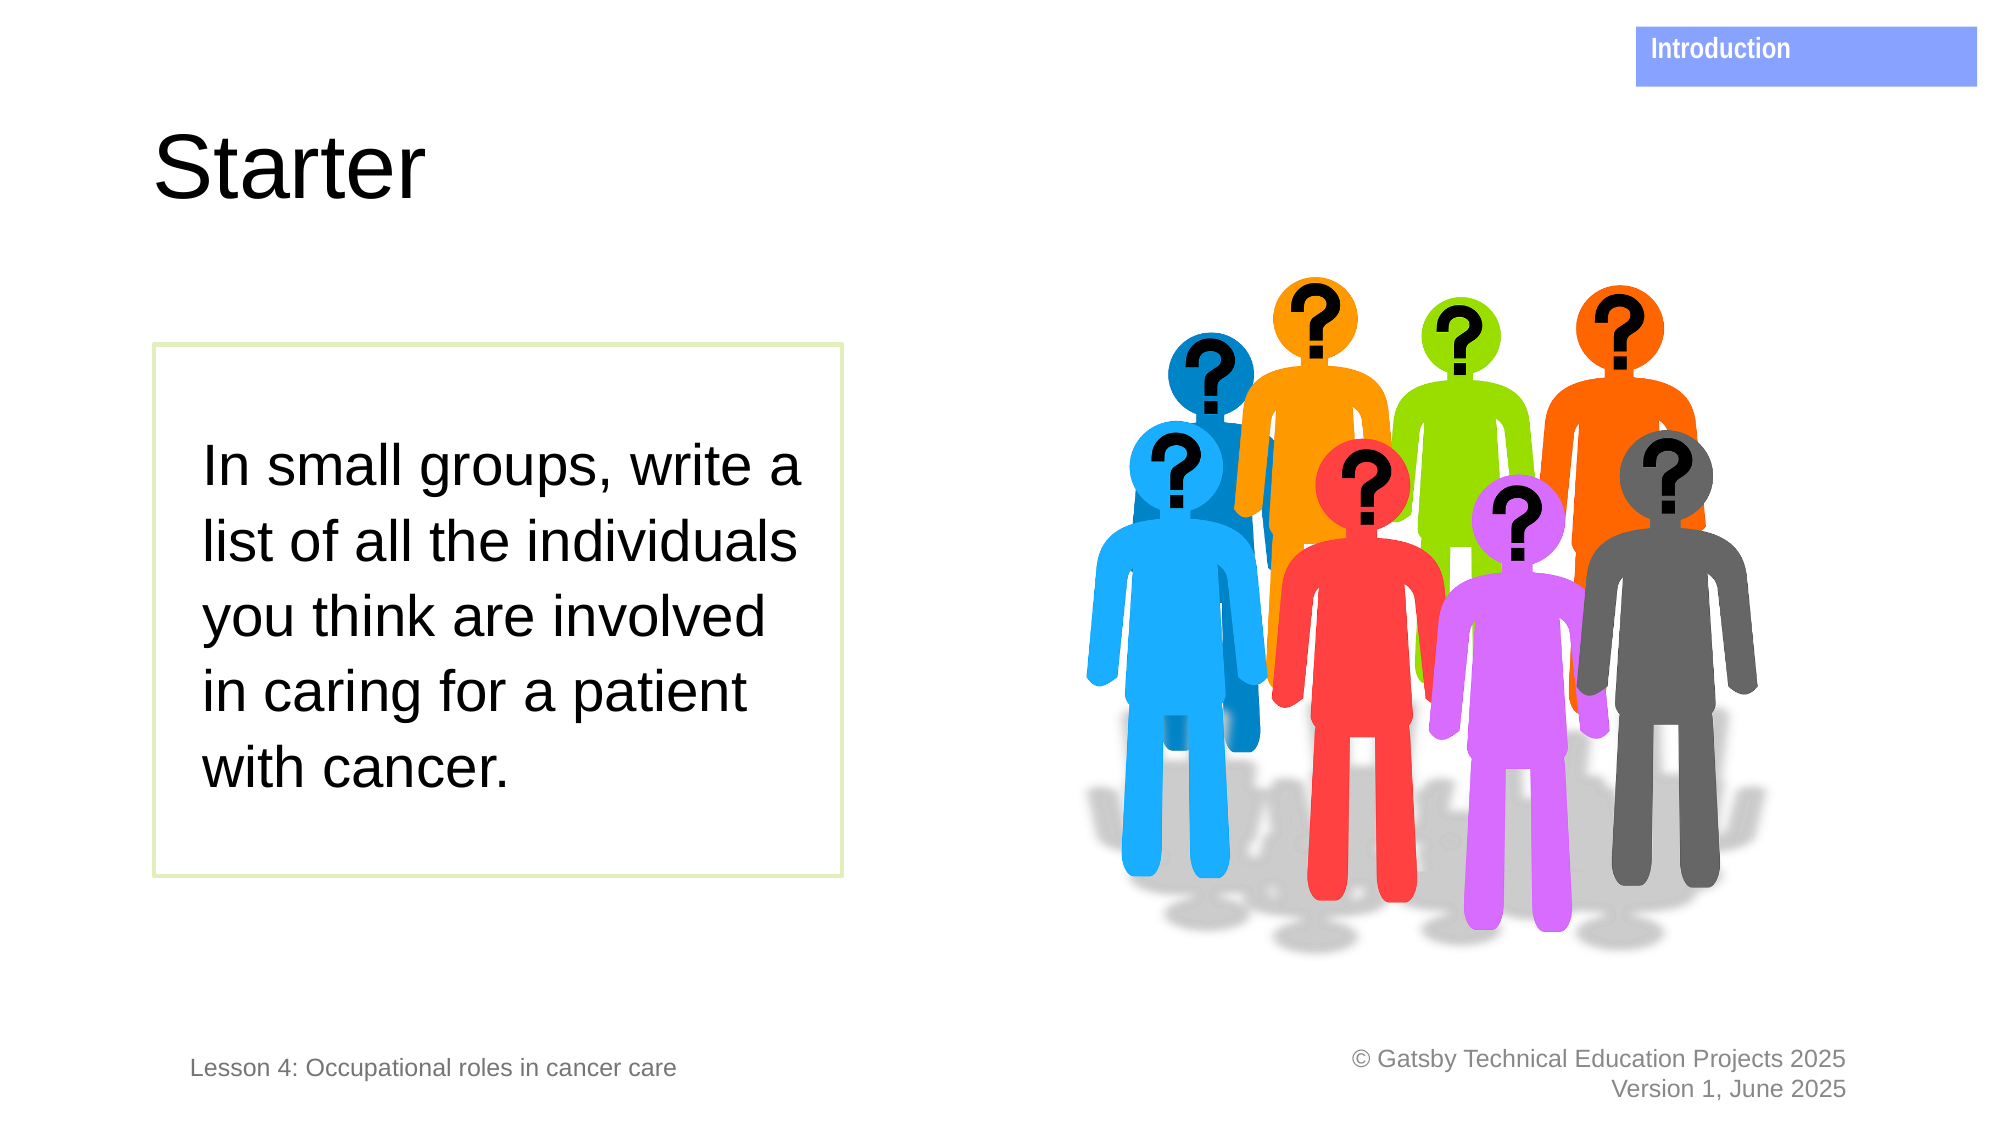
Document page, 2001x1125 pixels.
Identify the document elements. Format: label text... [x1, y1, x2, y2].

text_box Lesson 4: Occupational roles in cancer care [137, 1042, 879, 1089]
list In small groups, write a list of all the individuals you think are involved in caring for a patient with cancer. [152, 342, 844, 878]
title Starter [137, 59, 1863, 278]
picture [1074, 276, 1779, 963]
list Introduction [1636, 26, 1978, 87]
